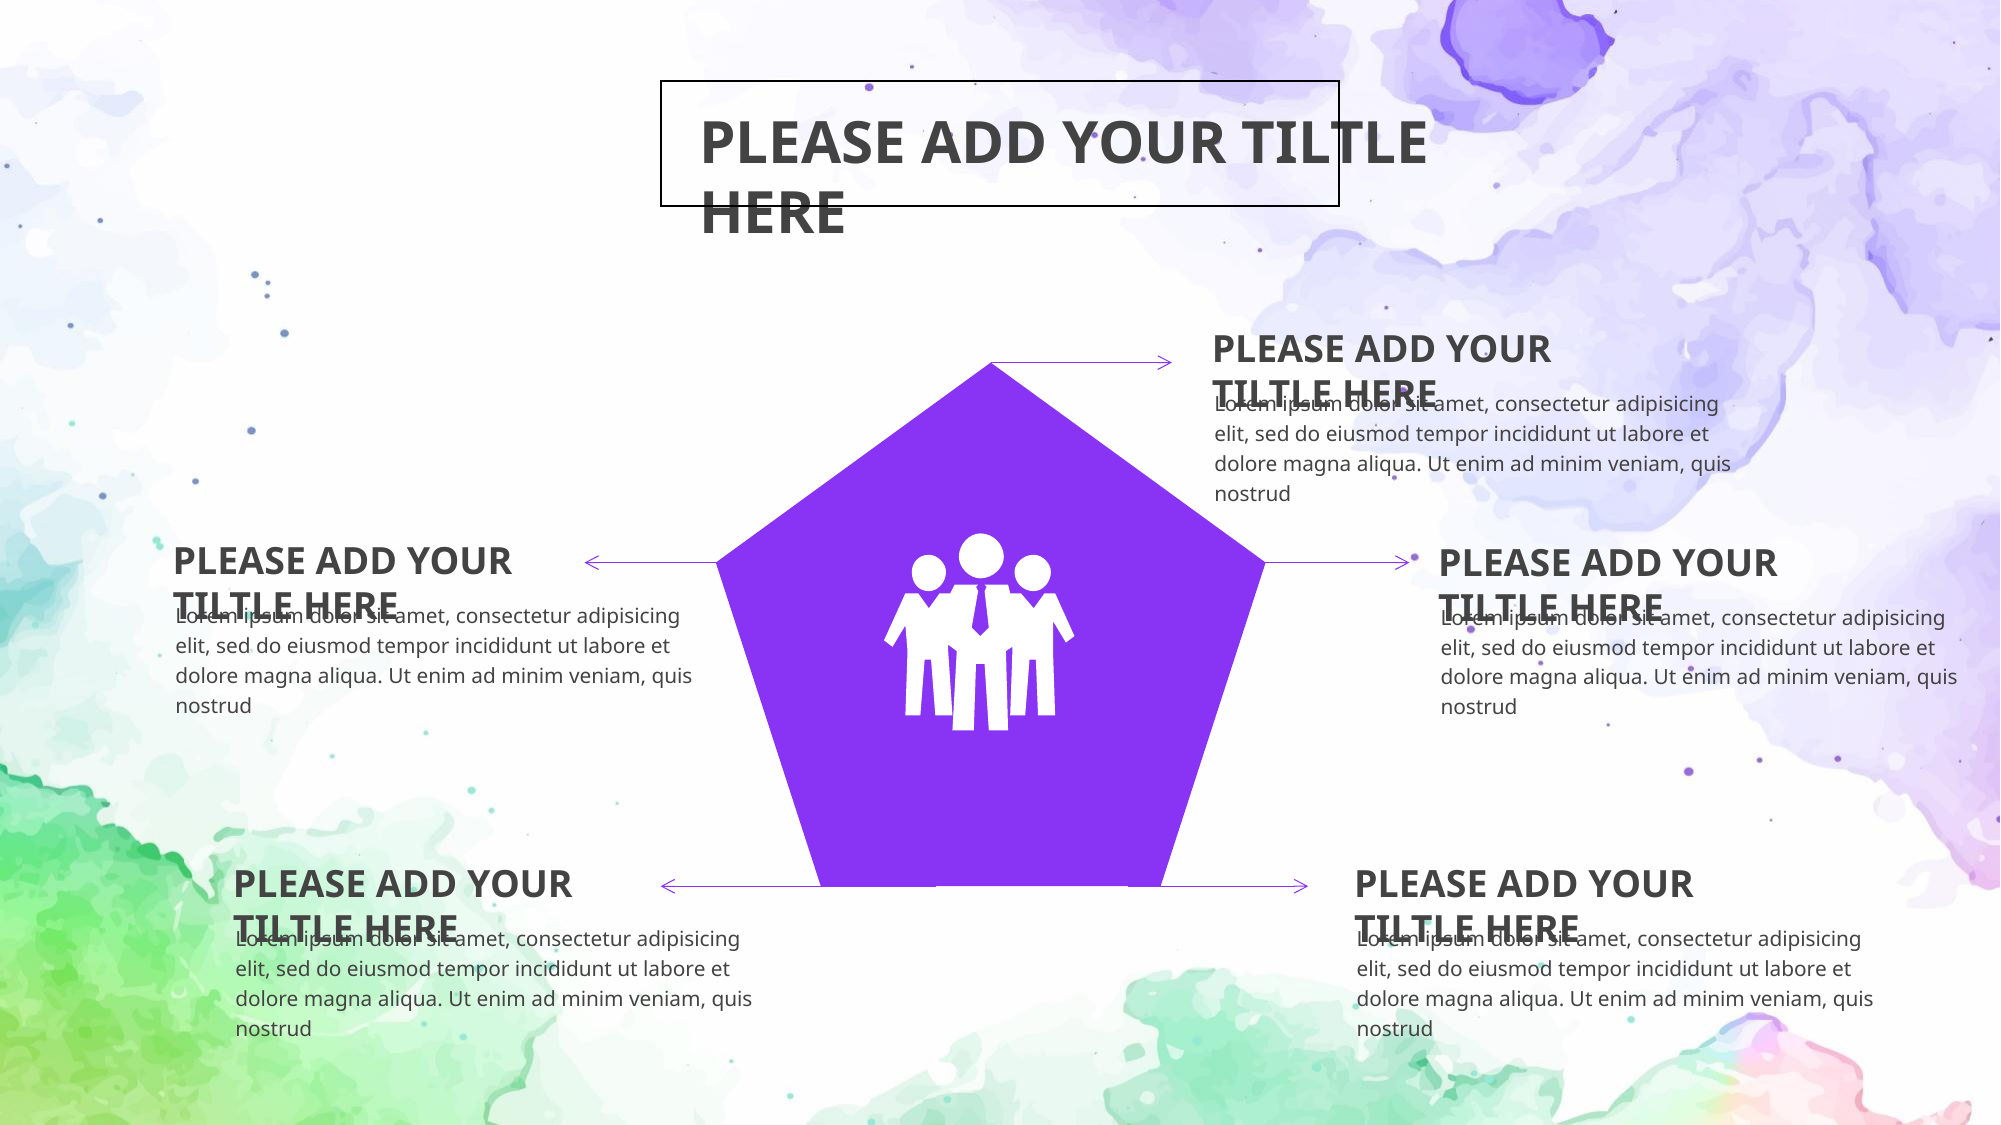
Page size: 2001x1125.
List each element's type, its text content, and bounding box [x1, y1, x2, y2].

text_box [1197, 317, 1766, 485]
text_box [218, 852, 787, 1020]
text_box [958, 533, 1004, 579]
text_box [1339, 852, 1908, 1020]
text_box PLEASE ADD YOUR TILTLE HERE [684, 97, 1508, 252]
text_box [883, 584, 1075, 731]
text_box [911, 554, 947, 592]
picture [0, 0, 2000, 1125]
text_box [158, 529, 727, 697]
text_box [1423, 531, 1992, 699]
text_box [660, 80, 1340, 207]
text_box [727, 361, 1267, 888]
text_box [1014, 554, 1051, 592]
